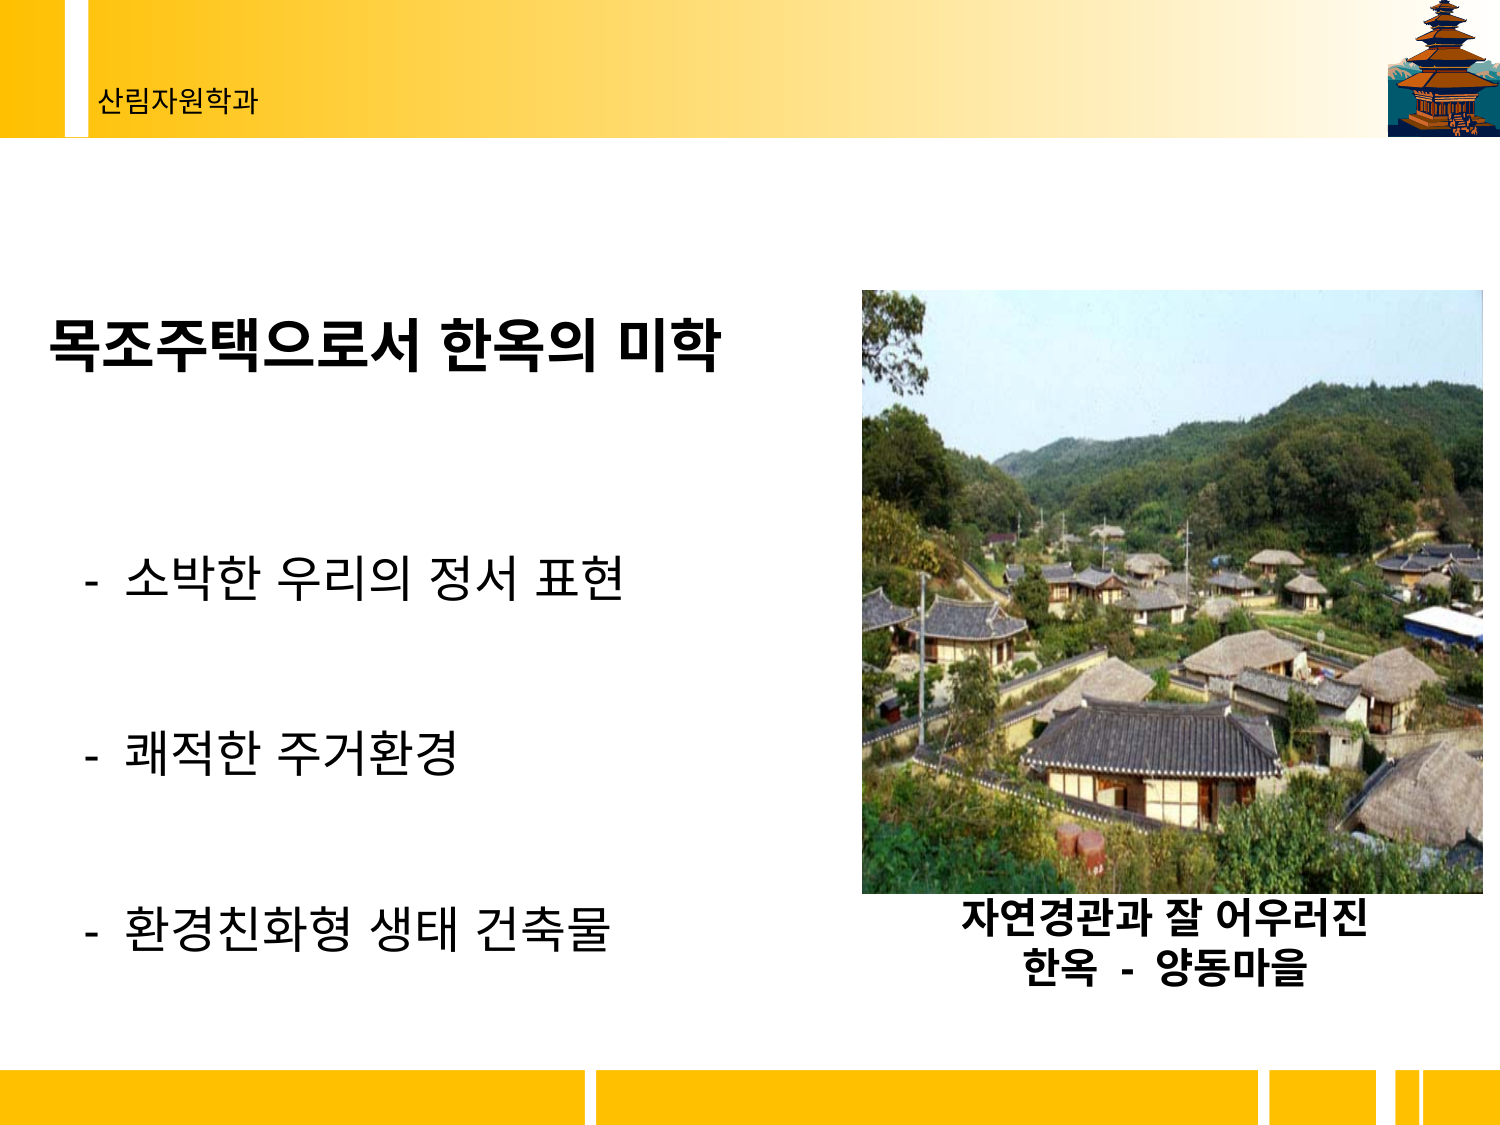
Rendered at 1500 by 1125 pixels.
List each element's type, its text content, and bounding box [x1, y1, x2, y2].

text_box 목조주택으로서 한옥의 미학 [0, 278, 1069, 409]
picture [861, 290, 1483, 894]
text_box 자연경관과 잘 어우러진 한옥 - 양동마을 [946, 902, 1397, 1000]
slide_number 22 [1143, 1074, 1495, 1125]
list - 소박한 우리의 정서 표현 - 쾌적한 주거환경 - 환경친화형 생태 건축물 [29, 409, 869, 1125]
